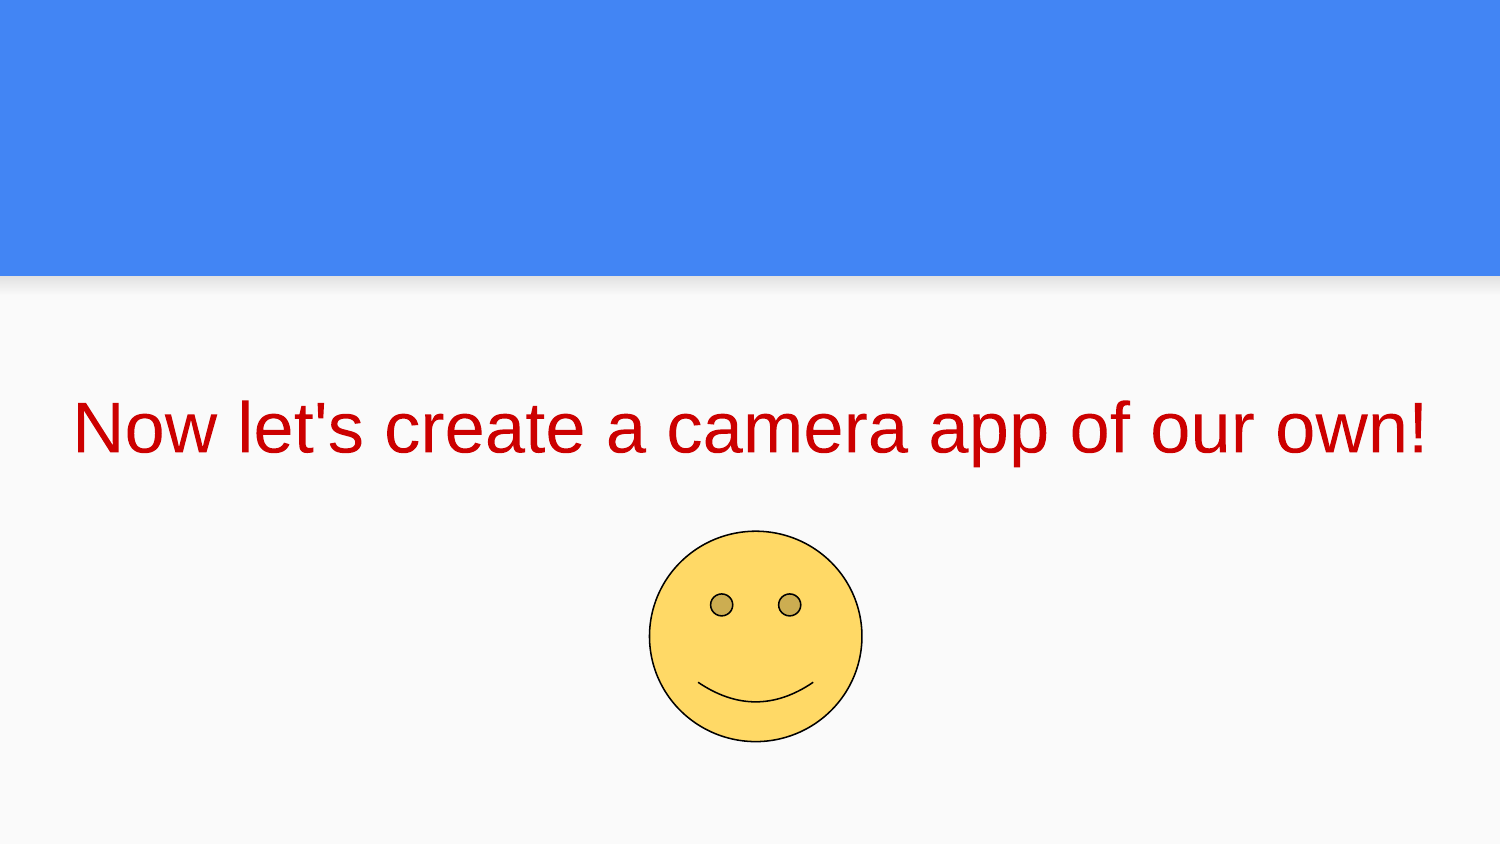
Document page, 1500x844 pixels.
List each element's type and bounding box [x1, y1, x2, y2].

text_box [649, 531, 862, 742]
